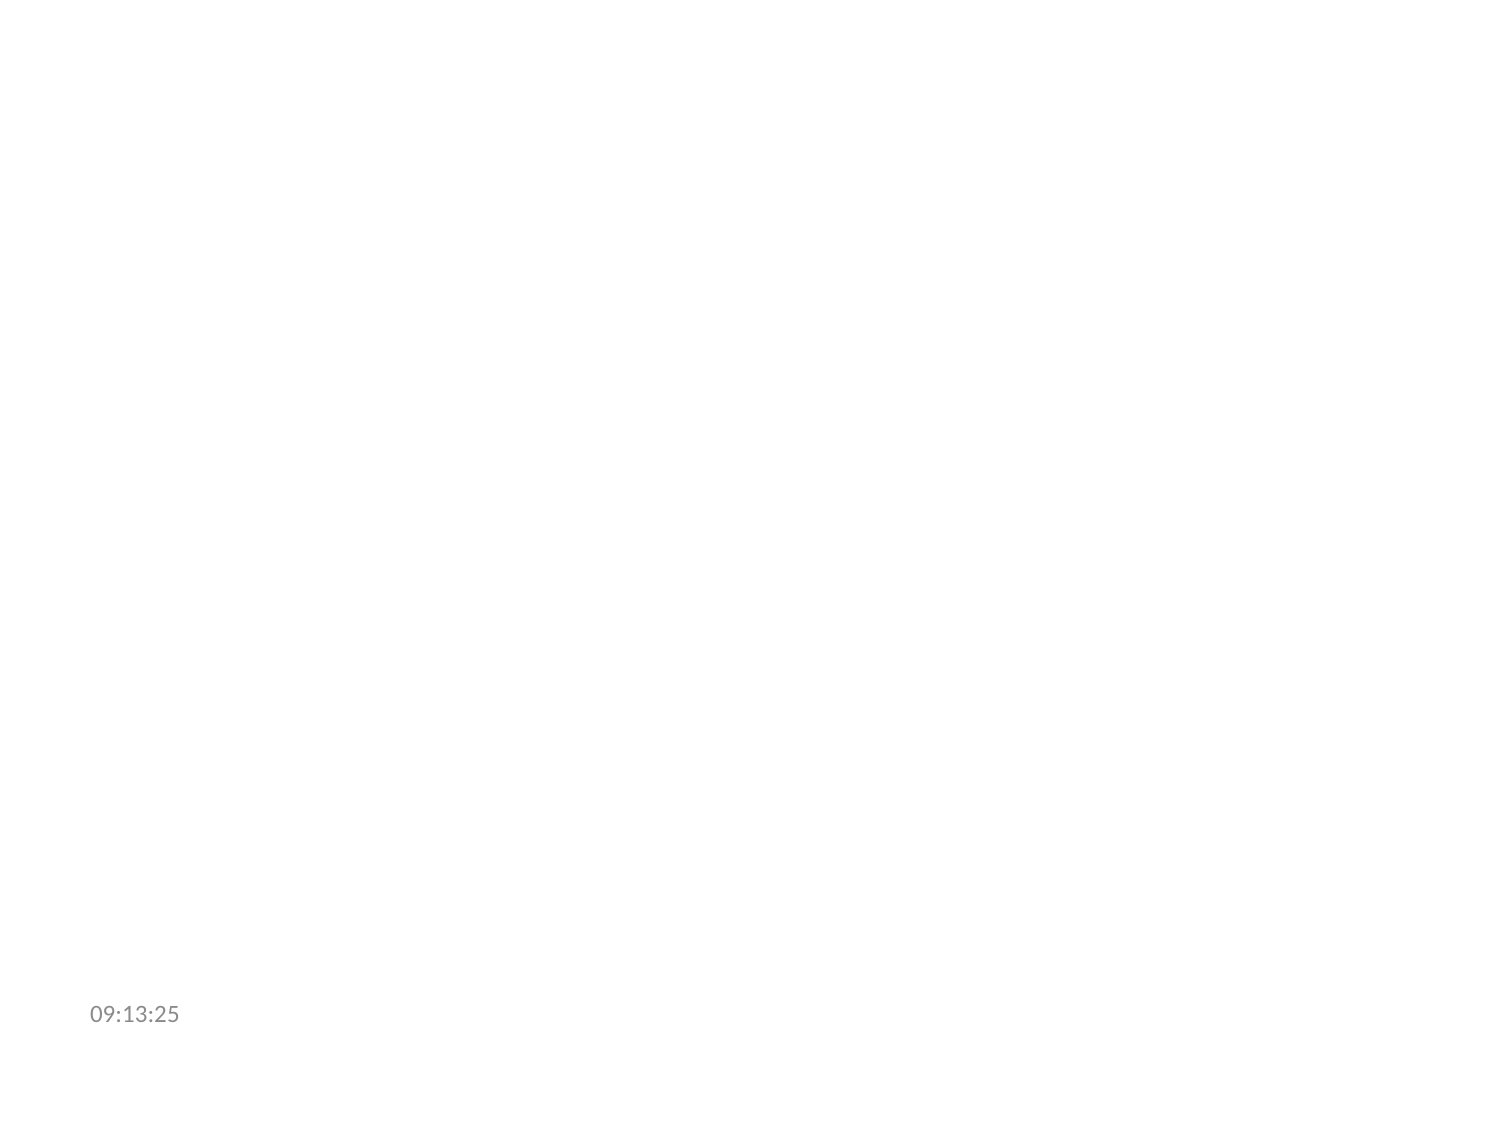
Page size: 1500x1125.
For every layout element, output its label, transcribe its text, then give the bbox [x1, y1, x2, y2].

text_box 15:35:09 [75, 982, 425, 1043]
